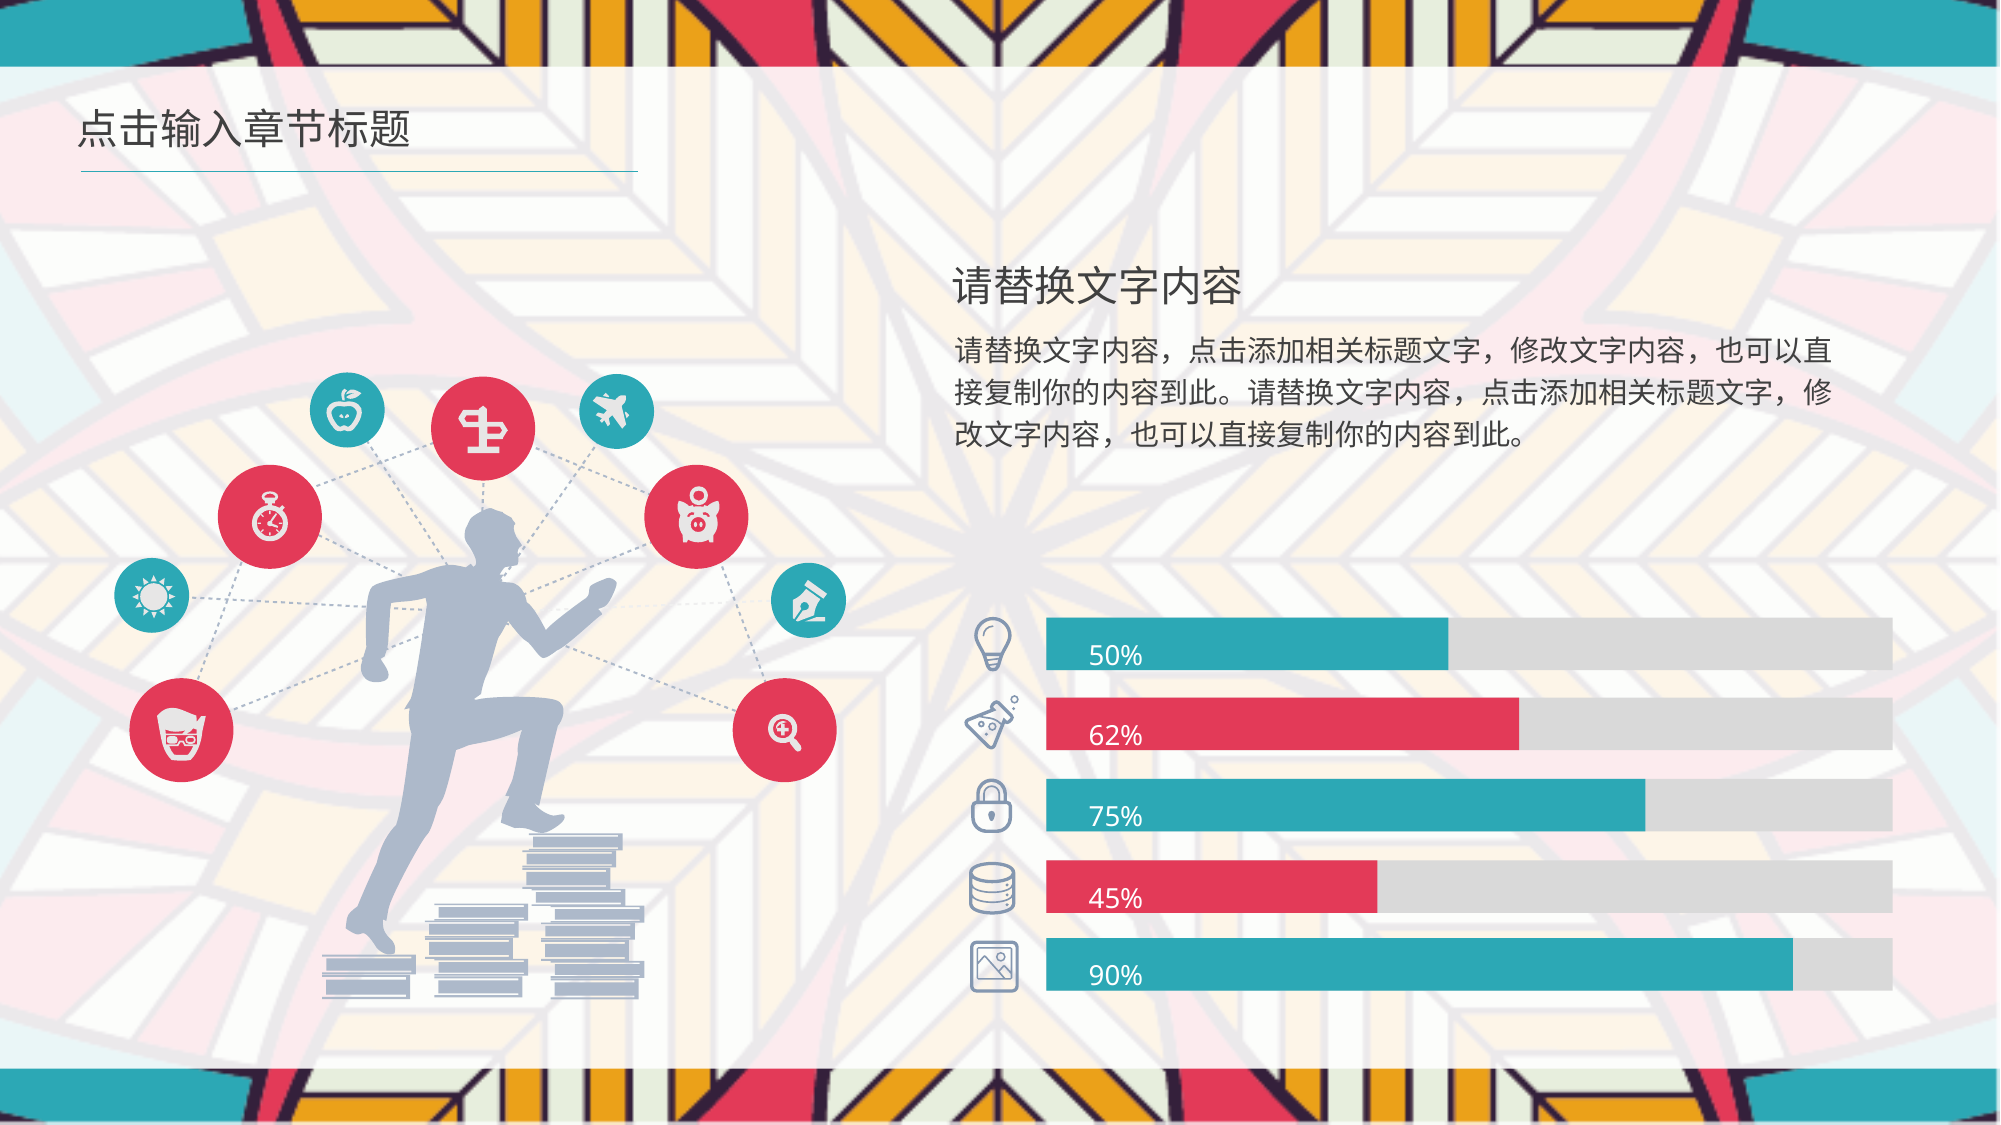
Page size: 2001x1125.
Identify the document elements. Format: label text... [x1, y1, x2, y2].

text_box [1045, 617, 1449, 671]
text_box [1646, 778, 1894, 832]
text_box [970, 940, 1019, 993]
text_box [1378, 859, 1894, 914]
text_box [971, 778, 1013, 834]
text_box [110, 368, 850, 1000]
text_box [1045, 697, 1520, 751]
text_box [1045, 937, 1794, 992]
text_box [1794, 937, 1894, 992]
text_box 请替换文字内容，点击添加相关标题文字，修改文字内容，也可以直接复制你的内容到此。请替换文字内容，点击添加相关标题文字，修改文字内容，也可以直接复制你的内容到此。 [939, 317, 1872, 459]
text_box 62% [1068, 700, 1187, 761]
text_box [964, 695, 1019, 750]
text_box [1520, 697, 1894, 751]
text_box 90% [1068, 941, 1187, 1002]
text_box 请替换文字内容 [936, 241, 1325, 317]
text_box [1045, 859, 1378, 914]
text_box 75% [1068, 782, 1187, 842]
text_box [1045, 778, 1646, 832]
text_box 50% [1068, 620, 1187, 681]
text_box 45% [1068, 863, 1187, 924]
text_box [974, 616, 1012, 672]
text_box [969, 861, 1016, 915]
picture [0, 1069, 2000, 1125]
list 点击输入章节标题 [61, 90, 784, 172]
text_box [1449, 617, 1894, 671]
picture [0, 0, 2000, 66]
